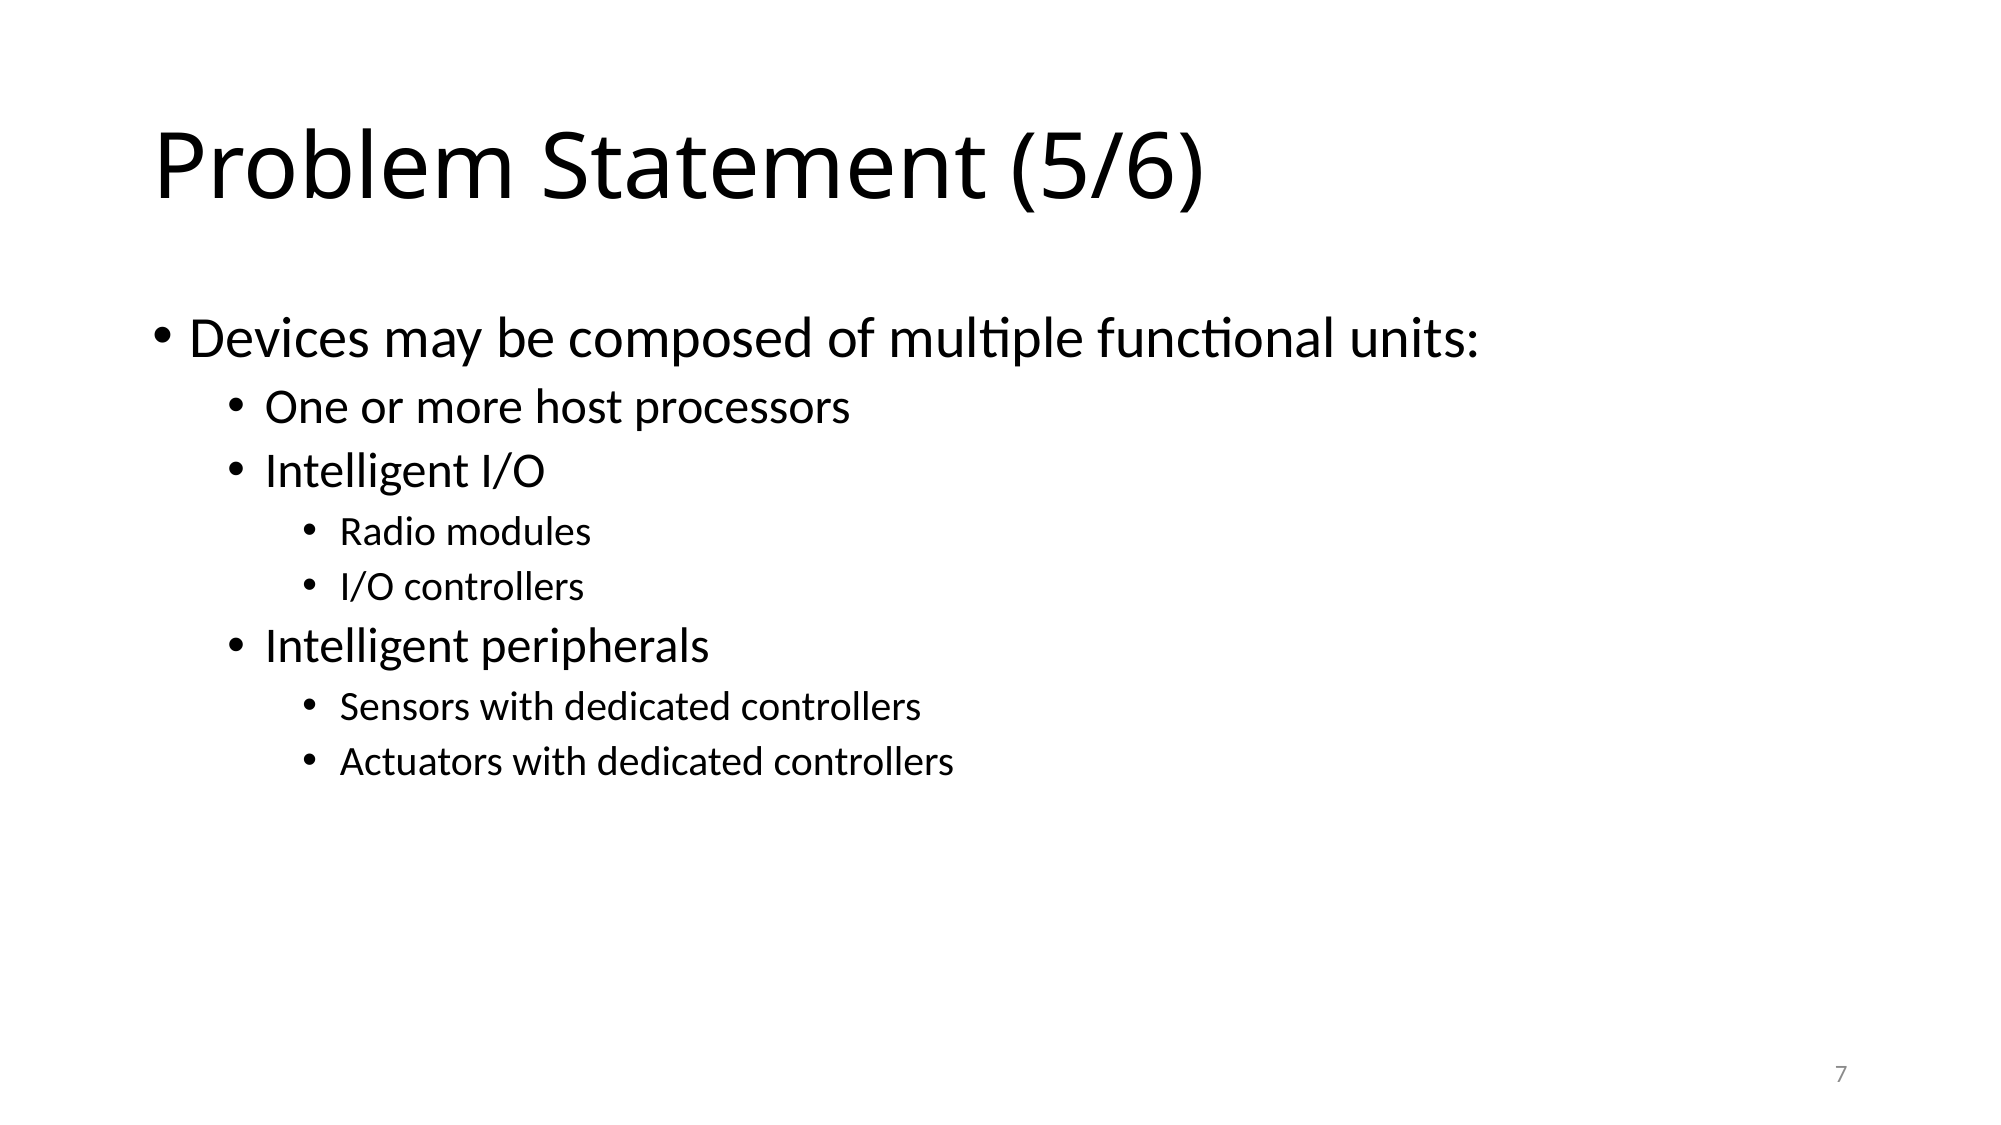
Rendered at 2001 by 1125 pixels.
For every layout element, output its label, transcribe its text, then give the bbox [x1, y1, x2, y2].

slide_number 7 [1412, 1042, 1863, 1103]
list Devices may be composed of multiple functional units: One or more host processors Intelligent I/O Radio modules I/O controllers Intelligent peripherals Sensors with dedicated controllers Actuators with dedicated controllers [137, 299, 1863, 1014]
title Problem Statement (5/6) [137, 59, 1863, 278]
